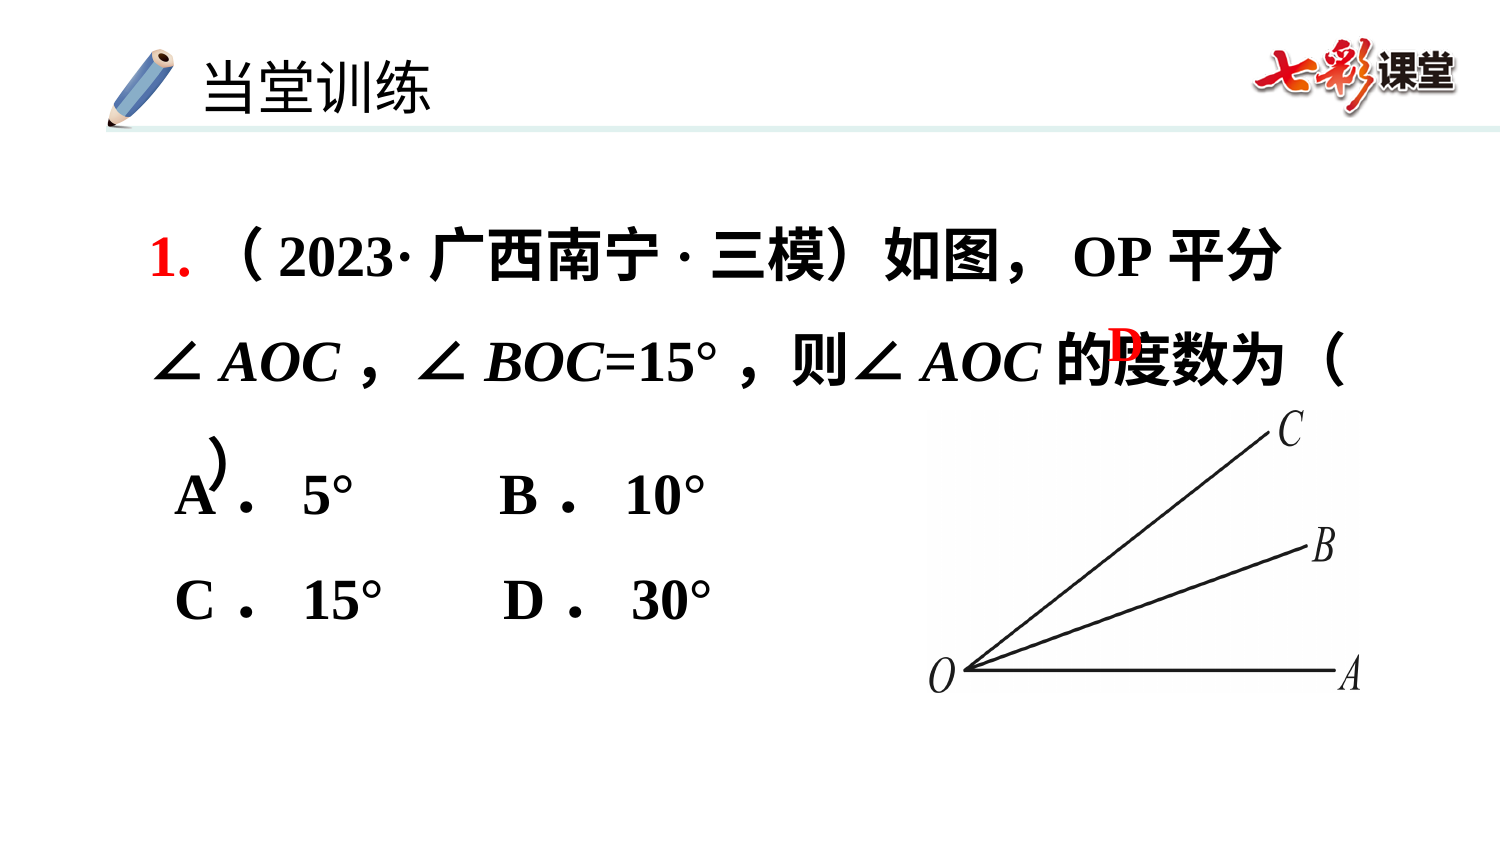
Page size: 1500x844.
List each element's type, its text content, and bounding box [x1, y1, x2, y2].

text_box D [1092, 303, 1159, 379]
text_box A．5° B．10° C．15° D．30° [159, 413, 922, 639]
text_box 1.（2023·广西南宁·三模）如图，OP平分∠AOC，∠BOC=15°，则∠AOC的度数为（ ） [133, 176, 1436, 506]
picture [1249, 32, 1461, 118]
picture [926, 409, 1360, 693]
picture [100, 32, 181, 146]
